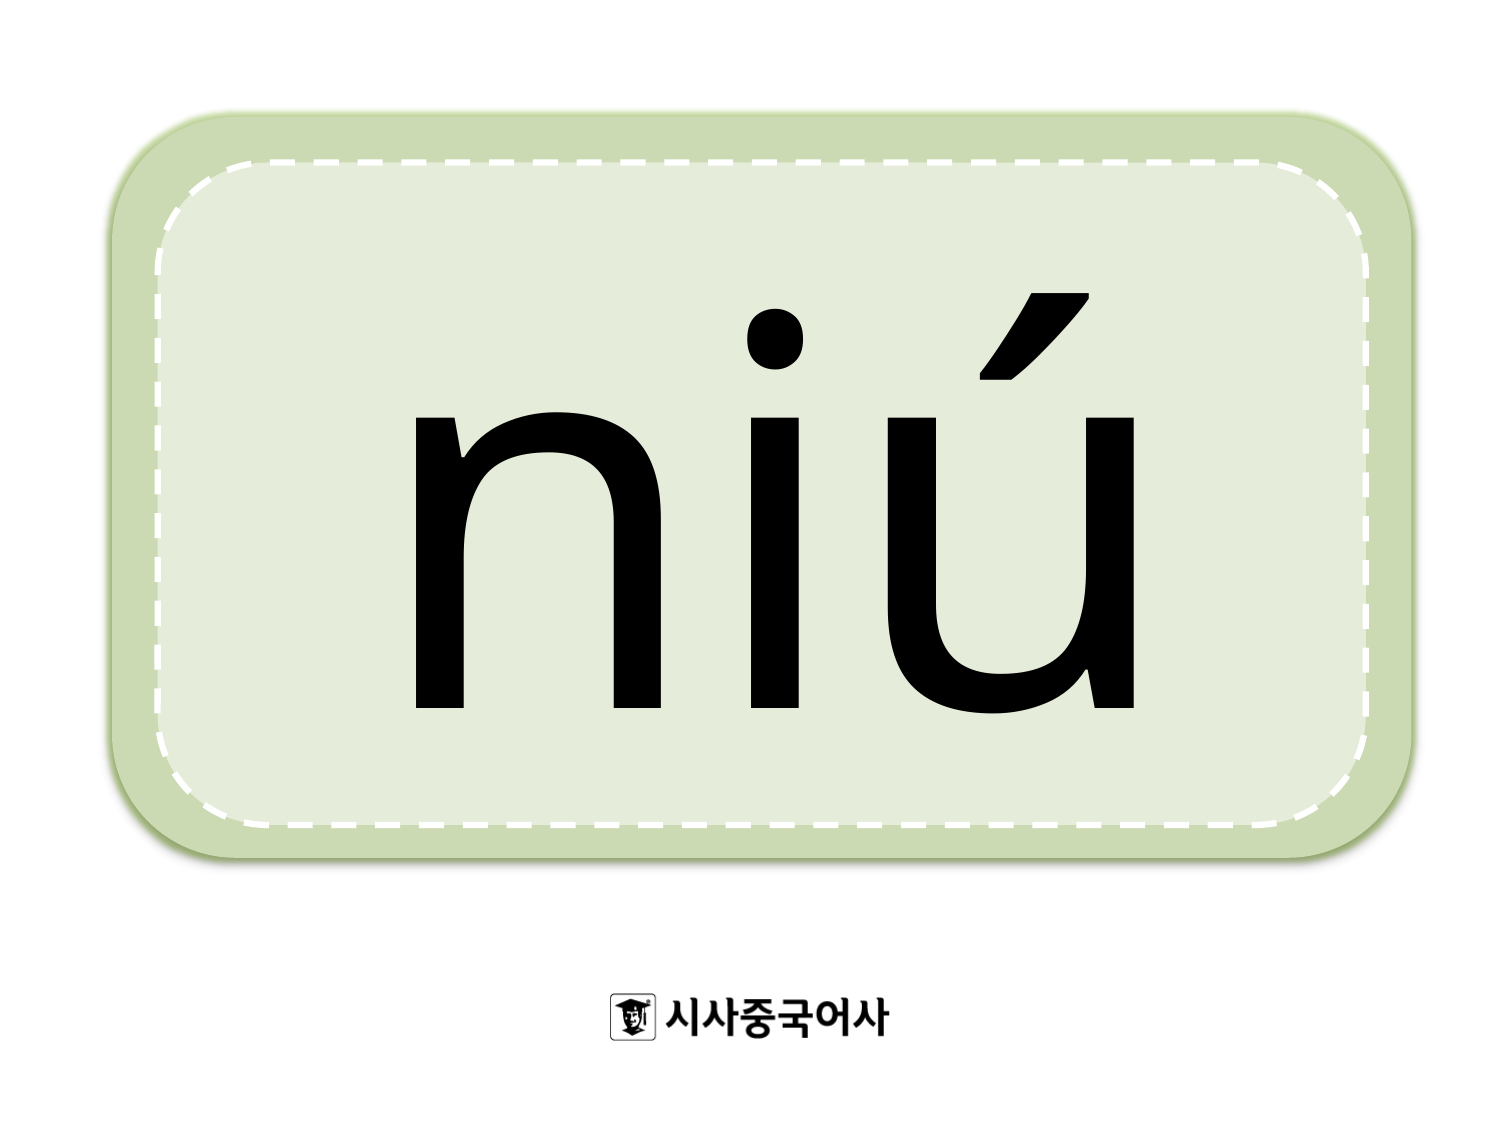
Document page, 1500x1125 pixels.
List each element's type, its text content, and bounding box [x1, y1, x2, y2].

picture [602, 987, 898, 1047]
text_box niú [171, 160, 1380, 824]
